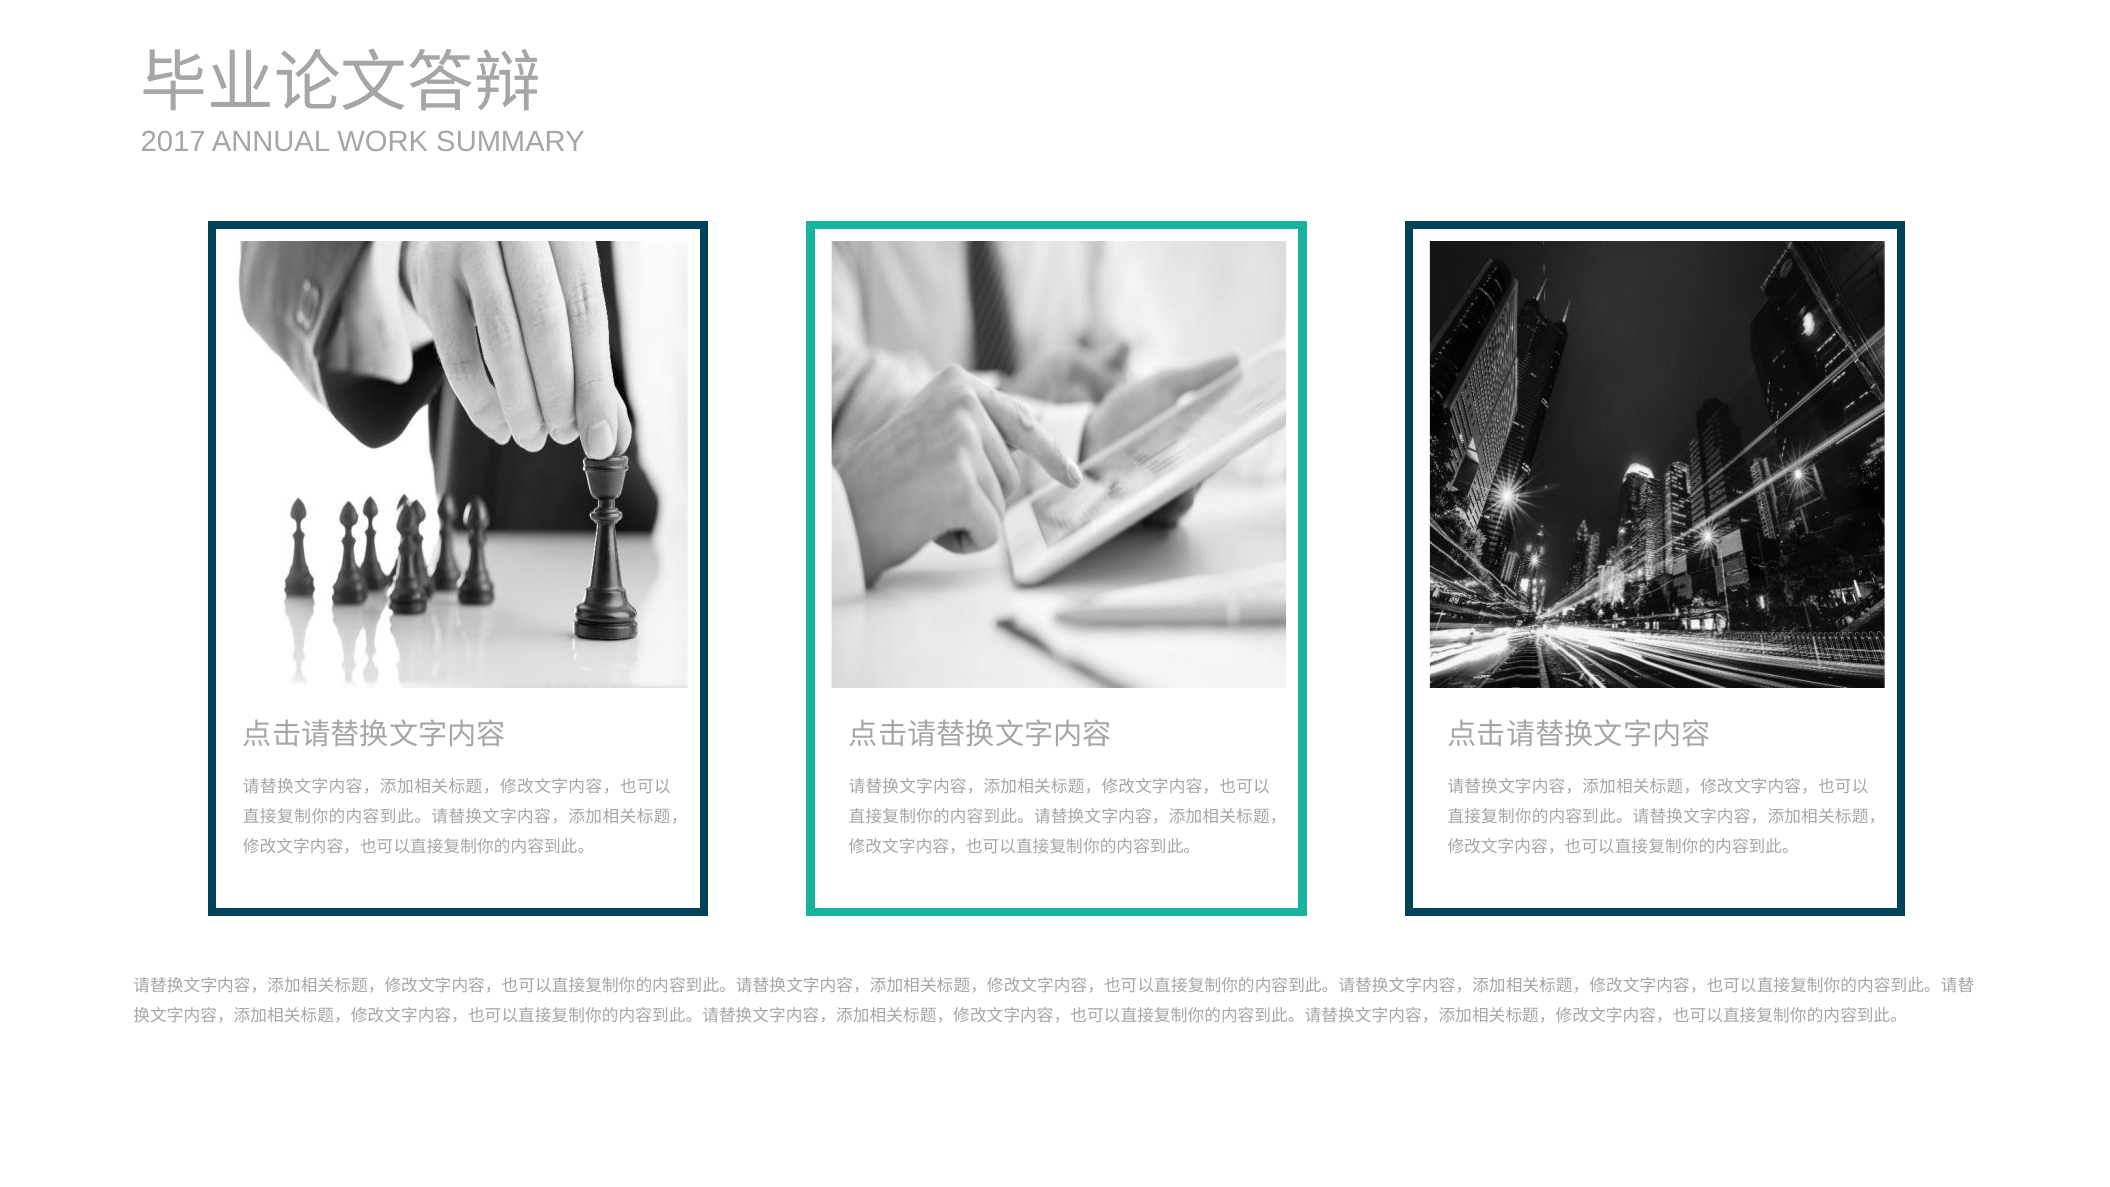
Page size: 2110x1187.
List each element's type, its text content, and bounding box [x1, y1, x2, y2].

text_box [1408, 224, 1902, 913]
text_box 2017 ANNUAL WORK SUMMARY [140, 122, 602, 158]
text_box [848, 715, 1271, 858]
text_box 请替换文字内容，添加相关标题，修改文字内容，也可以直接复制你的内容到此。请替换文字内容，添加相关标题，修改文字内容，也可以直接复制你的内容到此。请替换文字内容，添加相关标题，修改文字内容，也可以直接复制你的内容到此。请替换文字内容，添加相关标题，修改文字内容，也可以直接复制你的内容到此。请替换文字内容，添加相关标题，修改文字内容，也可以直接复制你的内容到此。请替换文字内容，添加相关标题，修改文字内容，也可以直接复制你的内容到此。 [133, 964, 1976, 1025]
text_box 毕业论文答辩 [140, 38, 789, 119]
text_box [809, 224, 1304, 913]
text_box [242, 715, 672, 858]
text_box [1447, 715, 1870, 858]
text_box [211, 224, 705, 913]
